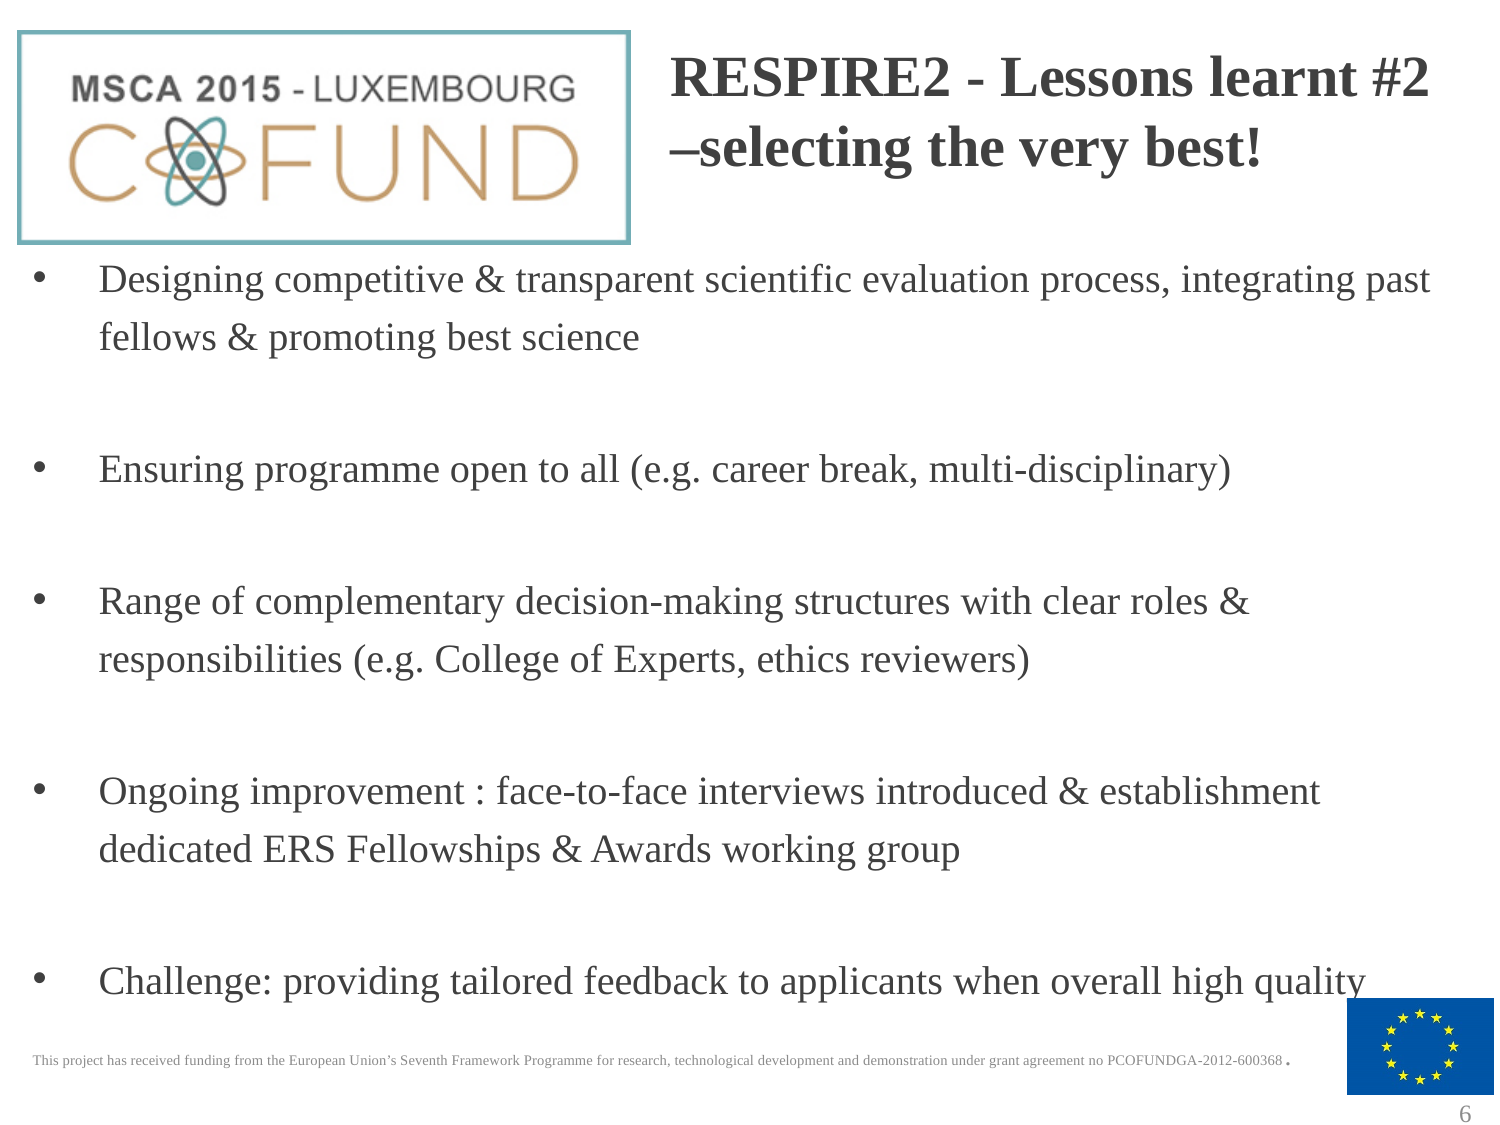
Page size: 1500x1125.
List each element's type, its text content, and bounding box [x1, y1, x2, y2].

picture [1346, 998, 1494, 1096]
subtitle Designing competitive & transparent scientific evaluation process, integrating past fellows & promoting best science Ensuring programme open to all (e.g. career break, multi-disciplinary) Range of complementary decision-making structures with clear roles & responsibilities (e.g. College of Experts, ethics reviewers) Ongoing improvement : face-to-face interviews introduced & establishment dedicated ERS Fellowships & Awards working group Challenge: providing tailored feedback to applicants when overall high quality This project has received funding from the European Union’s Seventh Framework Programme for research, technological development and demonstration under grant agreement no PCOFUNDGA-2012-600368. [17, 161, 1483, 1096]
text_box RESPIRE2 - Lessons learnt #2 –selecting the very best! [655, 30, 1483, 245]
footer 6 [1011, 1052, 1487, 1113]
picture [17, 30, 631, 246]
